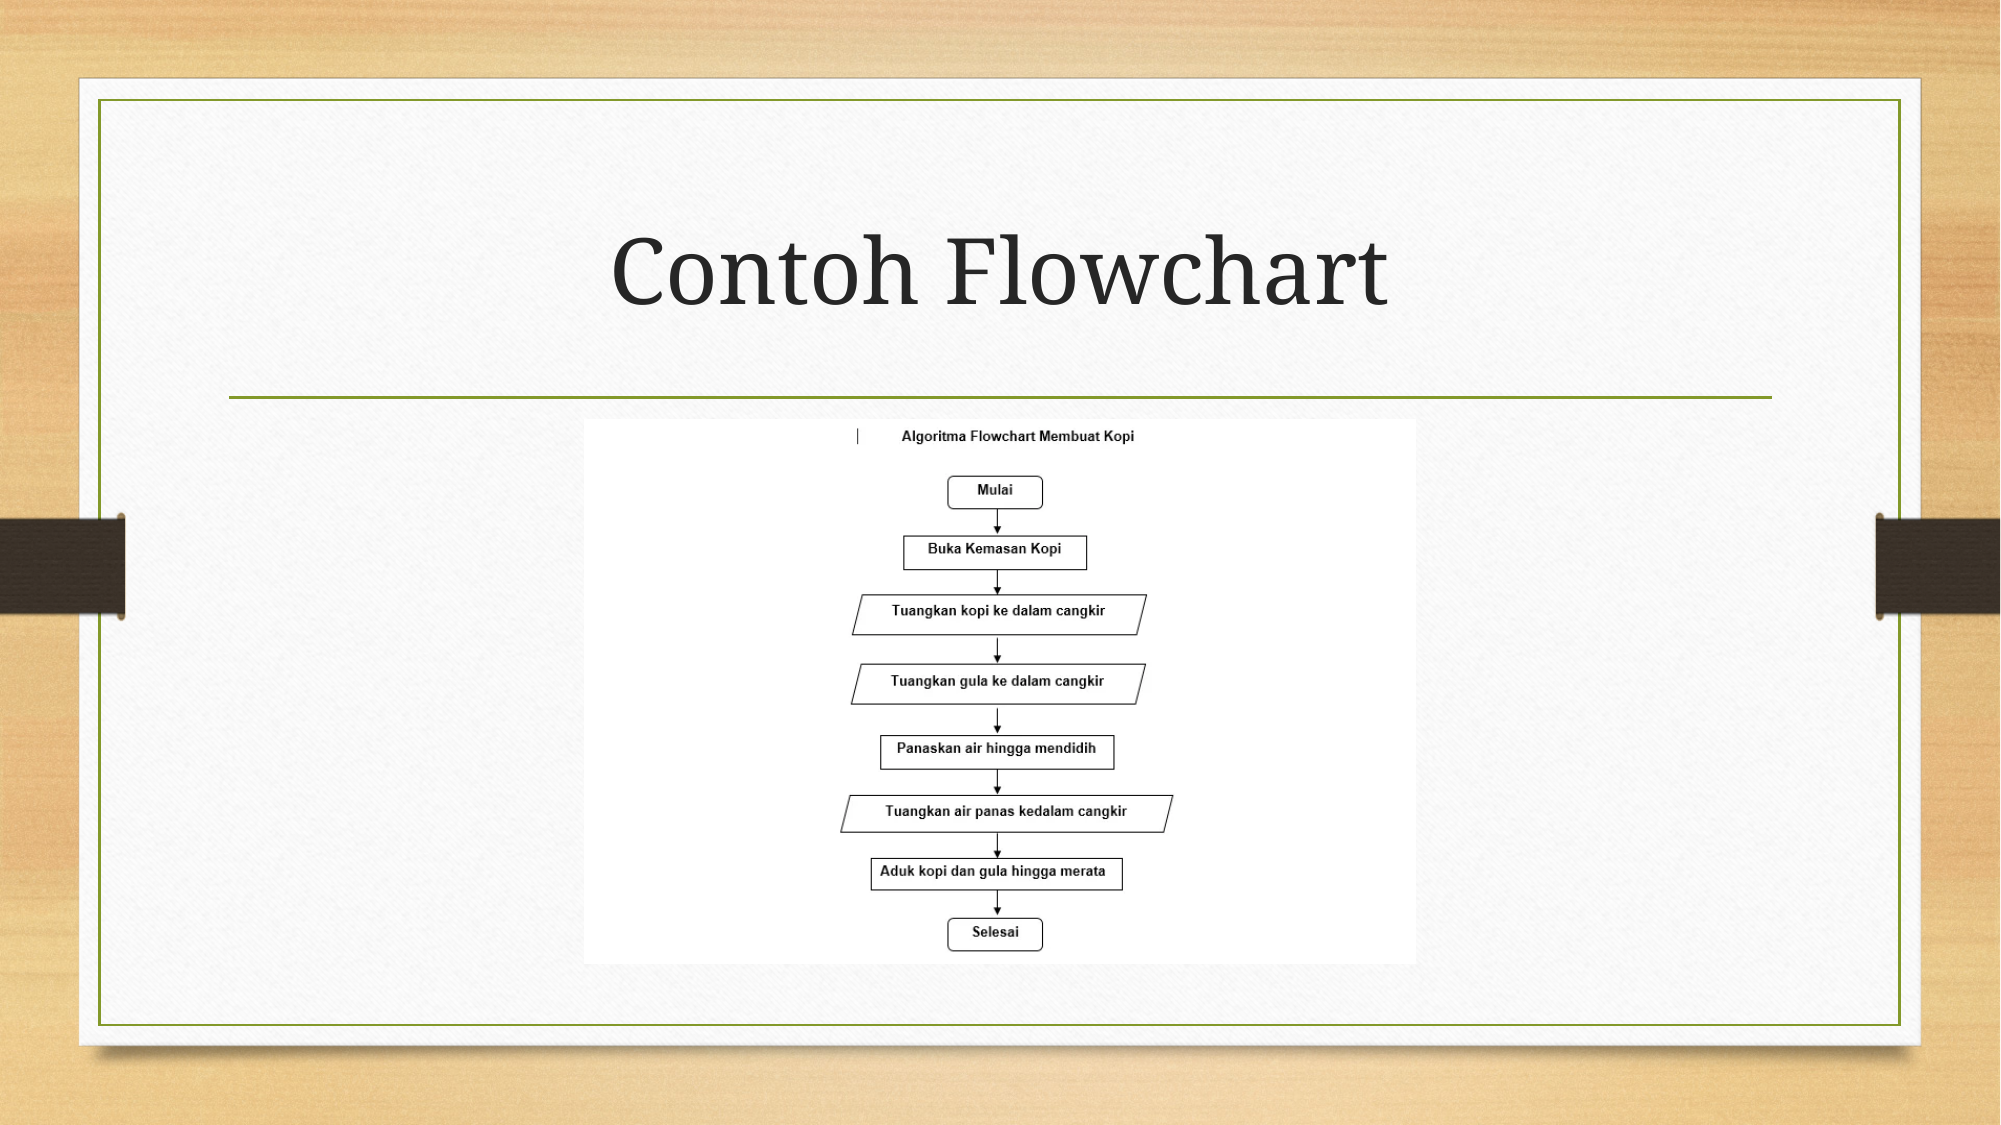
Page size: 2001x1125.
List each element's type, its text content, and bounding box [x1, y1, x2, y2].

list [584, 419, 1416, 964]
title Contoh Flowchart [212, 161, 1788, 375]
picture [0, 0, 2001, 1125]
